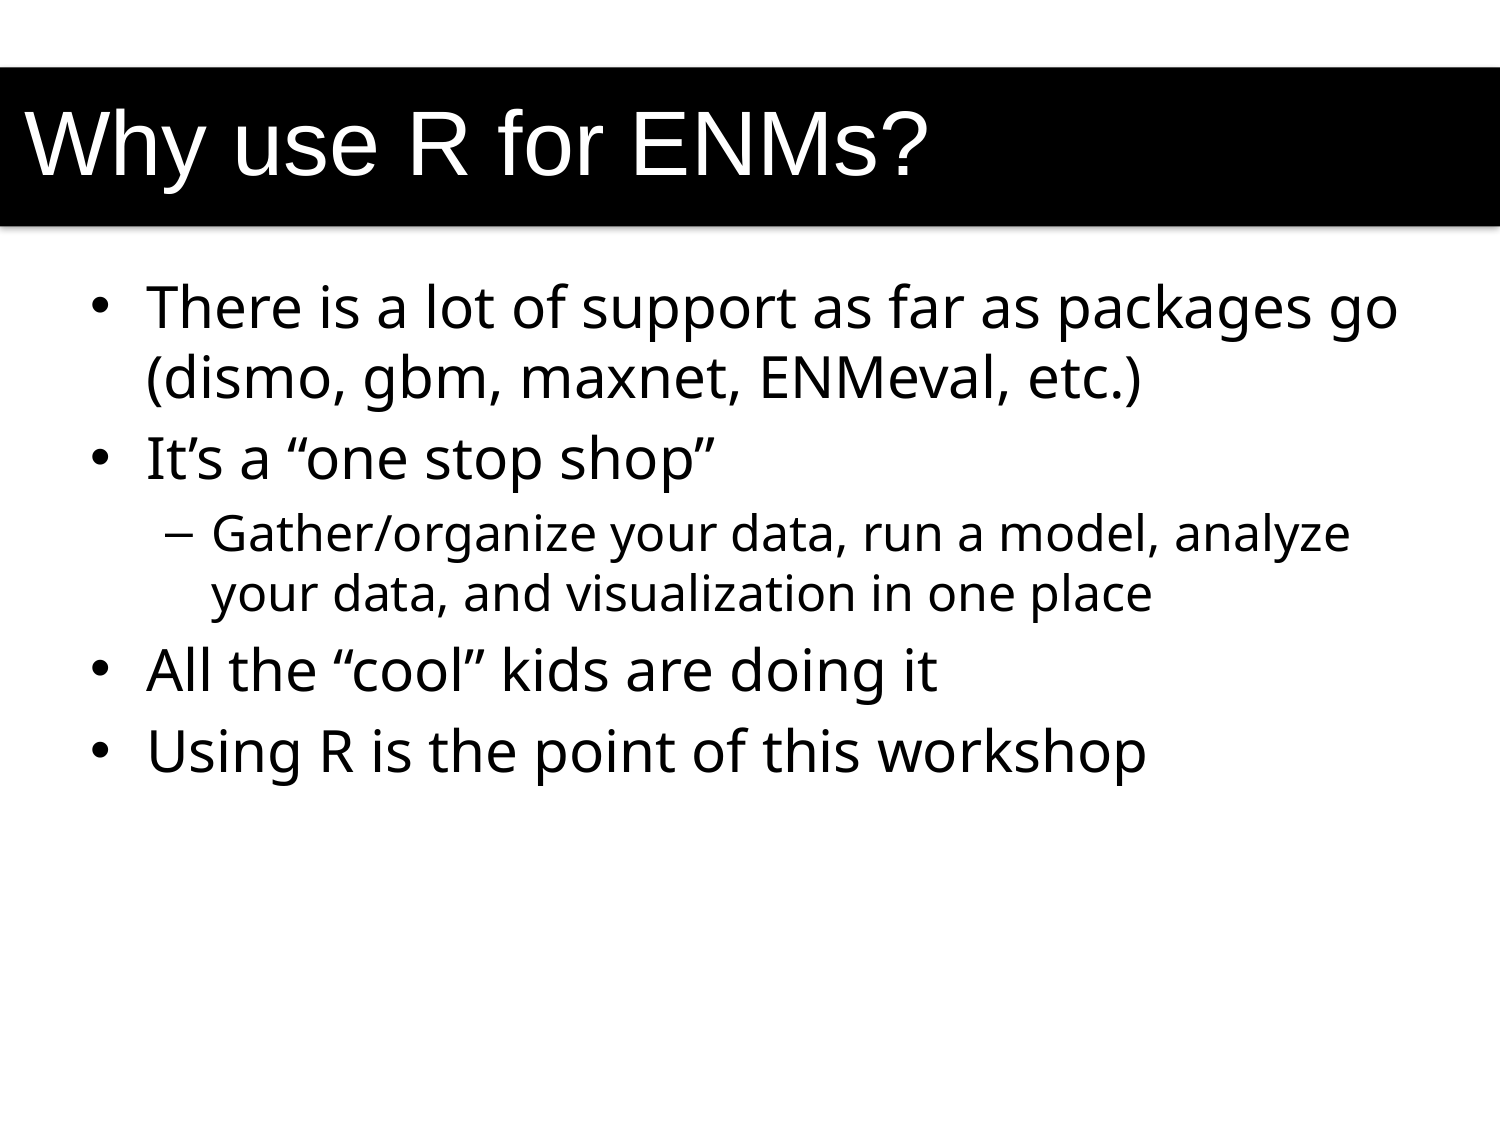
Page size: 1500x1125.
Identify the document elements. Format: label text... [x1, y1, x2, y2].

list There is a lot of support as far as packages go (dismo, gbm, maxnet, ENMeval, etc.) It’s a “one stop shop” Gather/organize your data, run a model, analyze your data, and visualization in one place All the “cool” kids are doing it Using R is the point of this workshop [75, 262, 1425, 1005]
text_box Why use R for ENMs? [9, 45, 1500, 233]
text_box [0, 67, 9, 227]
